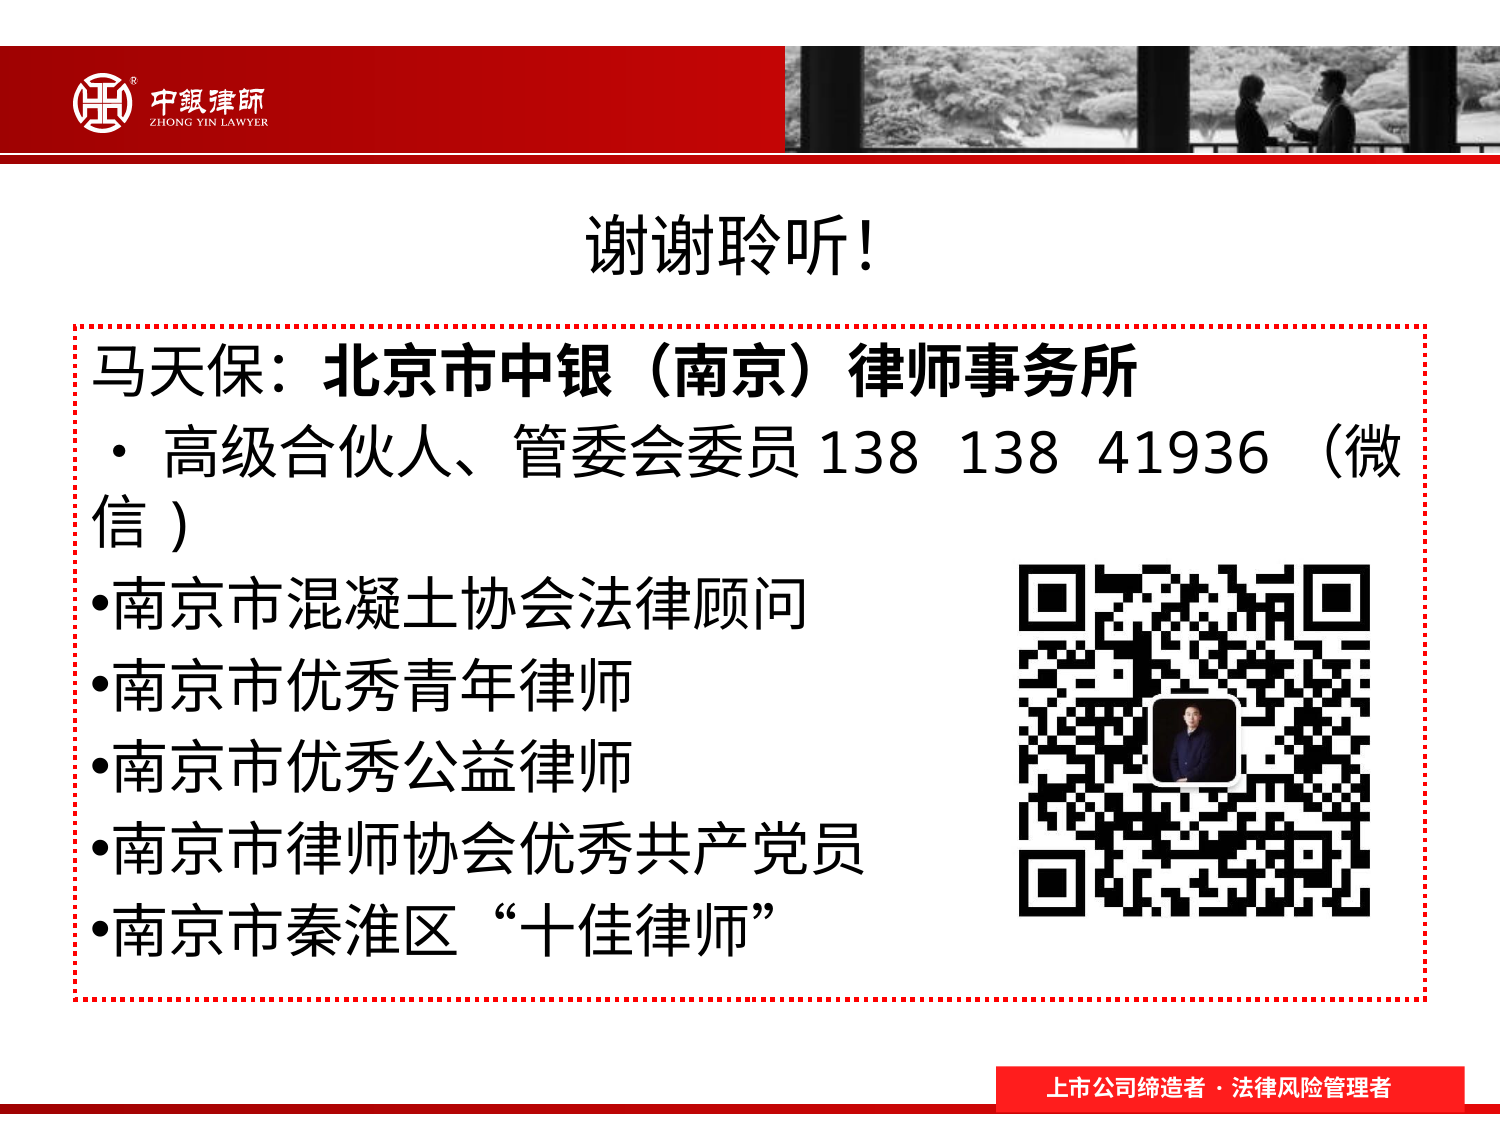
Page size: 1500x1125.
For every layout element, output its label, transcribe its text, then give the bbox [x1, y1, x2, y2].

list 马天保：北京市中银（南京）律师事务所 •高级合伙人、管委会委员138 138 41936（微信) 南京市混凝土协会法律顾问 南京市优秀青年律师 南京市优秀公益律师 南京市律师协会优秀共产党员 南京市秦淮区“十佳律师” [75, 326, 1425, 1000]
picture [997, 550, 1382, 927]
title 谢谢聆听！ [75, 186, 1425, 303]
picture [73, 73, 268, 133]
